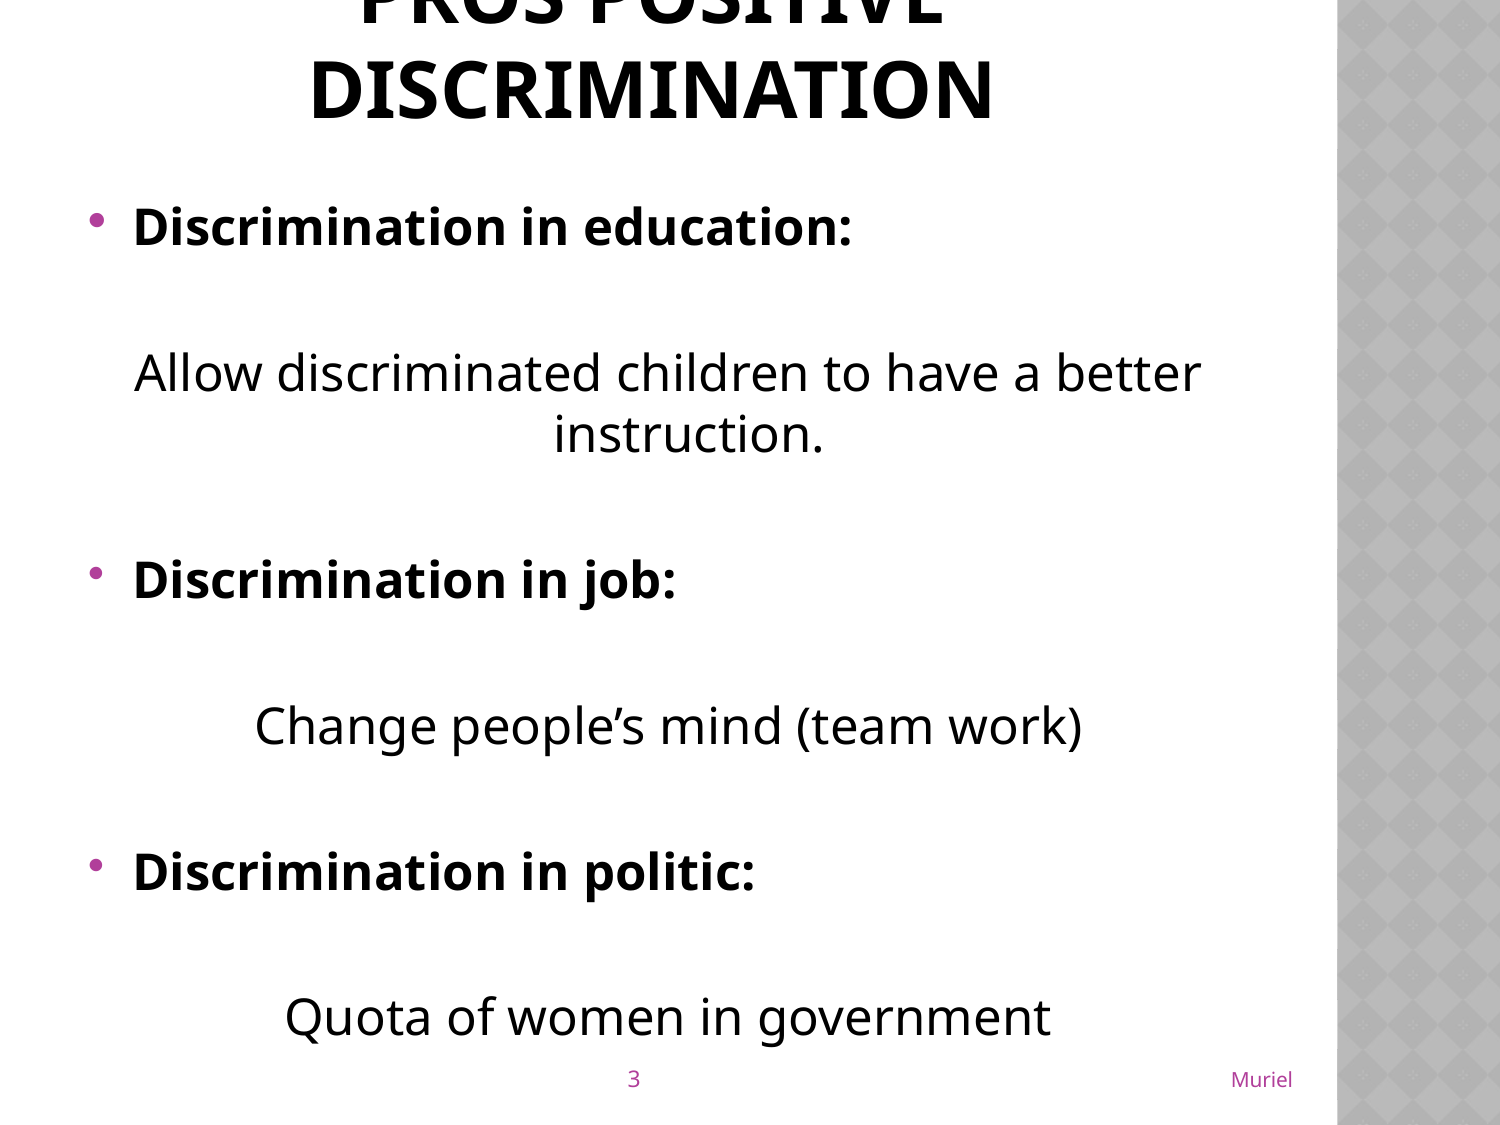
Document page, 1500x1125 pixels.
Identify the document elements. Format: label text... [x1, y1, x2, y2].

title Pros positive discrimination [58, 0, 1247, 135]
footer Muriel [1183, 1042, 1308, 1093]
list Discrimination in education: Allow discriminated children to have a better instruction. Discrimination in job: Change people’s mind (team work) Discrimination in politic: Quota of women in government [75, 187, 1263, 1059]
slide_number 3 [585, 1054, 683, 1093]
